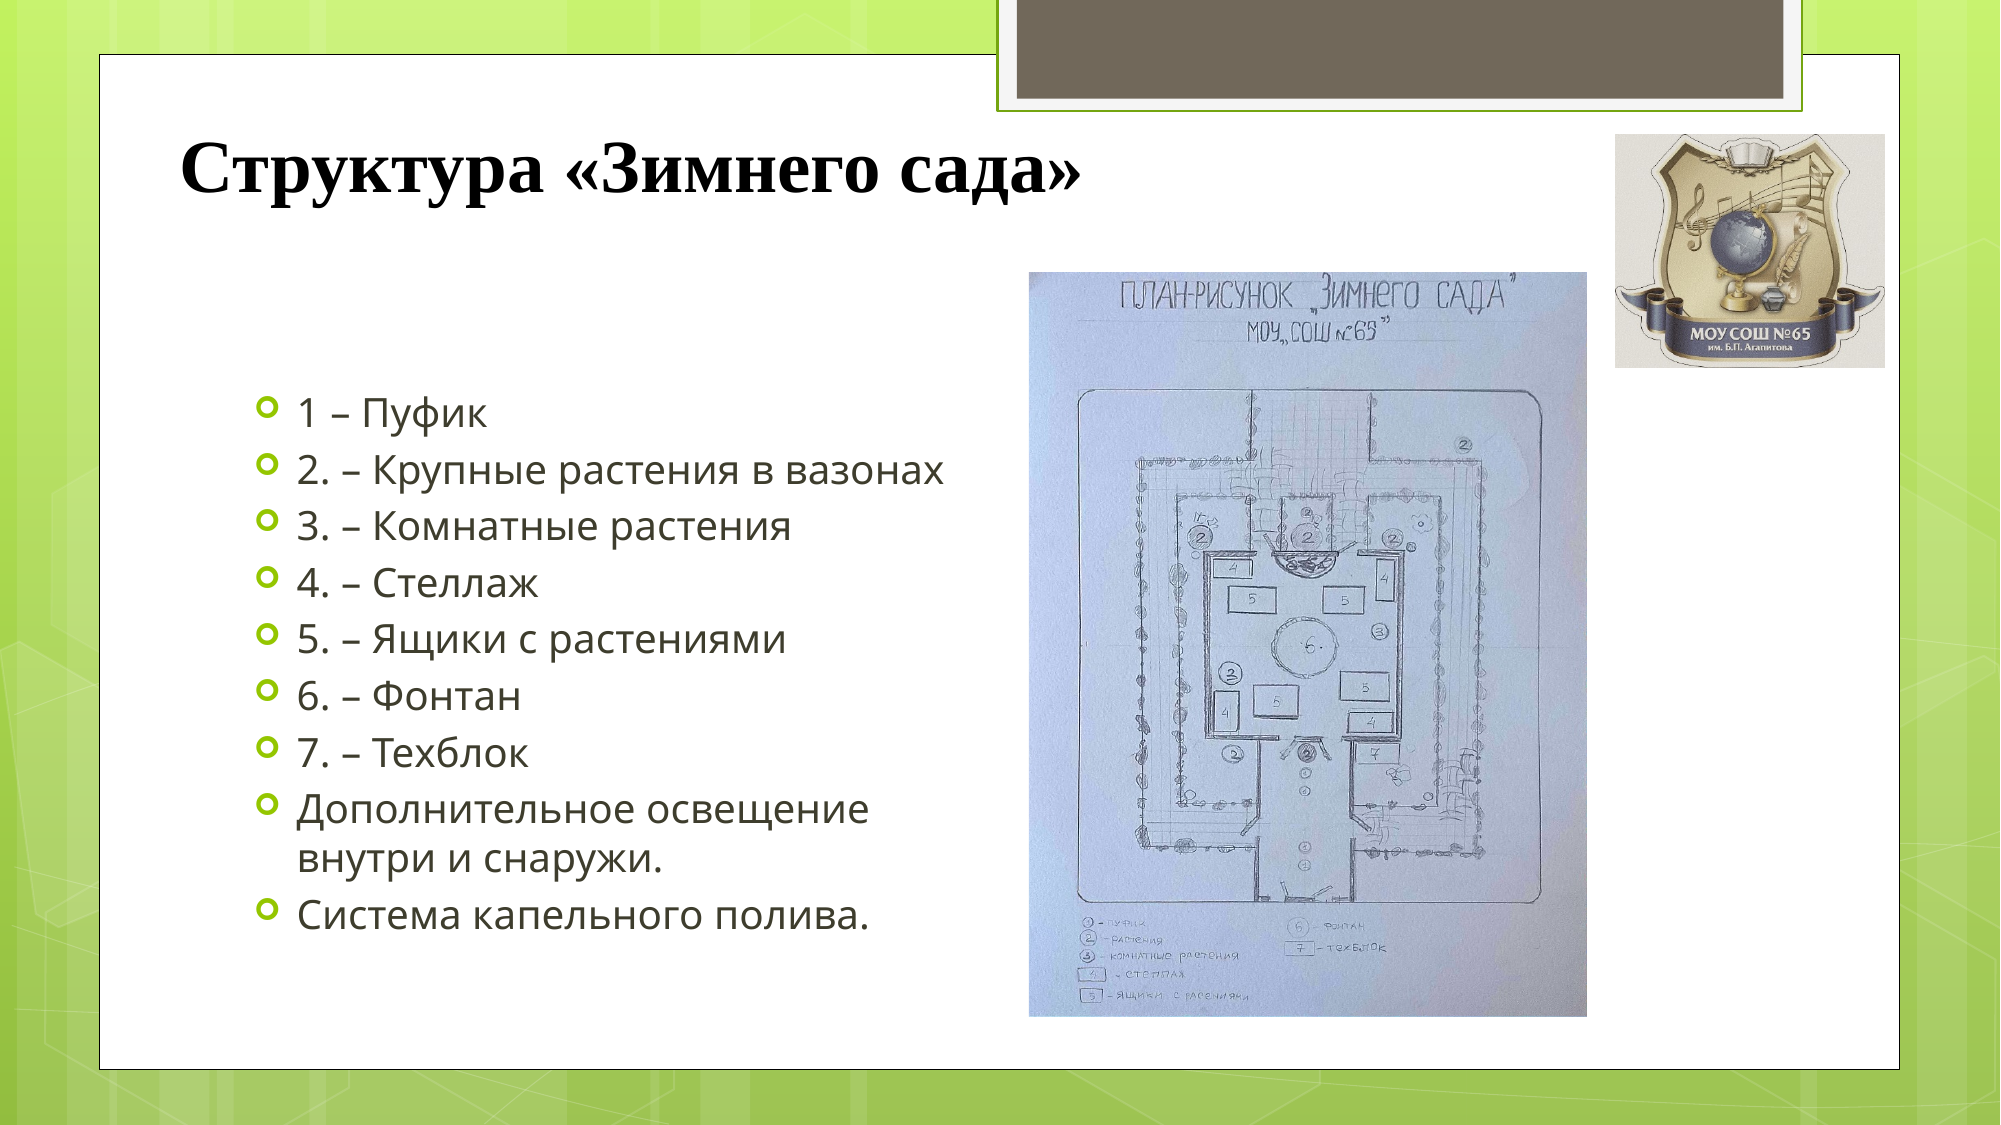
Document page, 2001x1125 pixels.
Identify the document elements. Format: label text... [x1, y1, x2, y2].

picture [1615, 134, 1885, 369]
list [1028, 271, 1588, 1017]
title Структура «Зимнего сада» [164, 27, 1701, 216]
list 1 – Пуфик 2. – Крупные растения в вазонах 3. – Комнатные растения 4. – Стеллаж 5. – Ящики с растениями 6. – Фонтан 7. – Техблок Дополнительное освещение внутри и снаружи. Система капельного полива. [228, 379, 976, 953]
